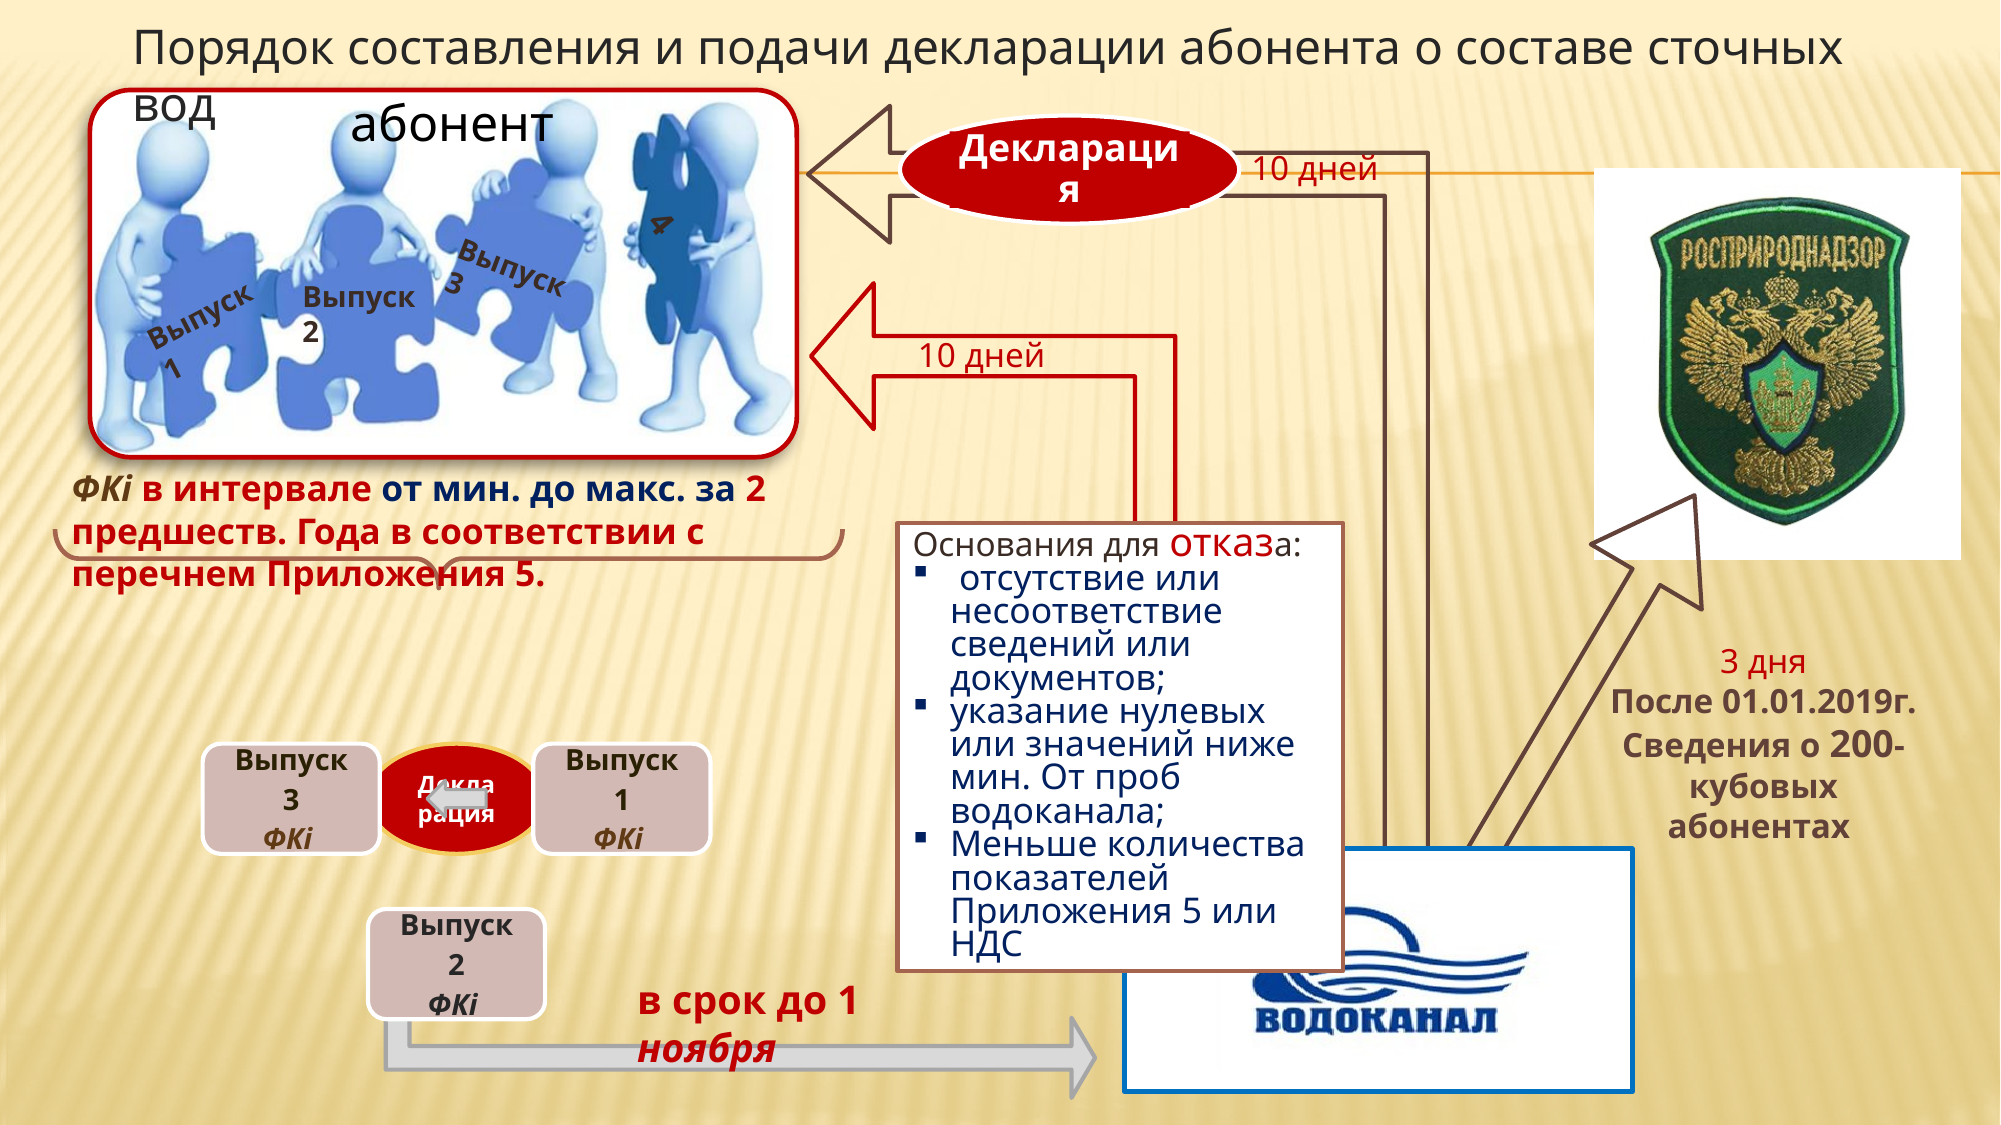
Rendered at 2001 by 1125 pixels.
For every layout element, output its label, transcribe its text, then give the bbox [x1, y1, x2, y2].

text_box Основания для отказа: отсутствие или несоответствие сведений или документов; указание нулевых или значений ниже мин. От проб водоканала; Меньше количества показателей Приложения 5 или НДС [895, 521, 1345, 973]
text_box [1466, 650, 1582, 846]
text_box ФКi в интервале от мин. до макс. за 2 предшеств. Года в соответствии с перечнем Приложения 5. [56, 458, 892, 602]
text_box Порядок составления и подачи декларации абонента о составе сточных вод [117, 8, 1912, 139]
text_box 10 дней [902, 326, 1095, 382]
text_box 10 дней [1248, 139, 1428, 195]
text_box [1592, 579, 1704, 632]
picture [1594, 168, 1961, 561]
text_box [809, 281, 902, 432]
text_box [383, 1037, 622, 1072]
text_box [1248, 150, 1430, 846]
text_box [1016, 1015, 1097, 1100]
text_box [899, 115, 1240, 224]
text_box 3 дня После 01.01.2019г. Сведения о 200-кубовых абонентах [1582, 632, 1945, 853]
text_box [1095, 333, 1178, 521]
picture [89, 89, 798, 458]
text_box [808, 139, 893, 245]
text_box в срок до 1 ноября [622, 967, 1016, 1078]
picture [1126, 850, 1631, 1090]
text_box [101, 577, 812, 1020]
